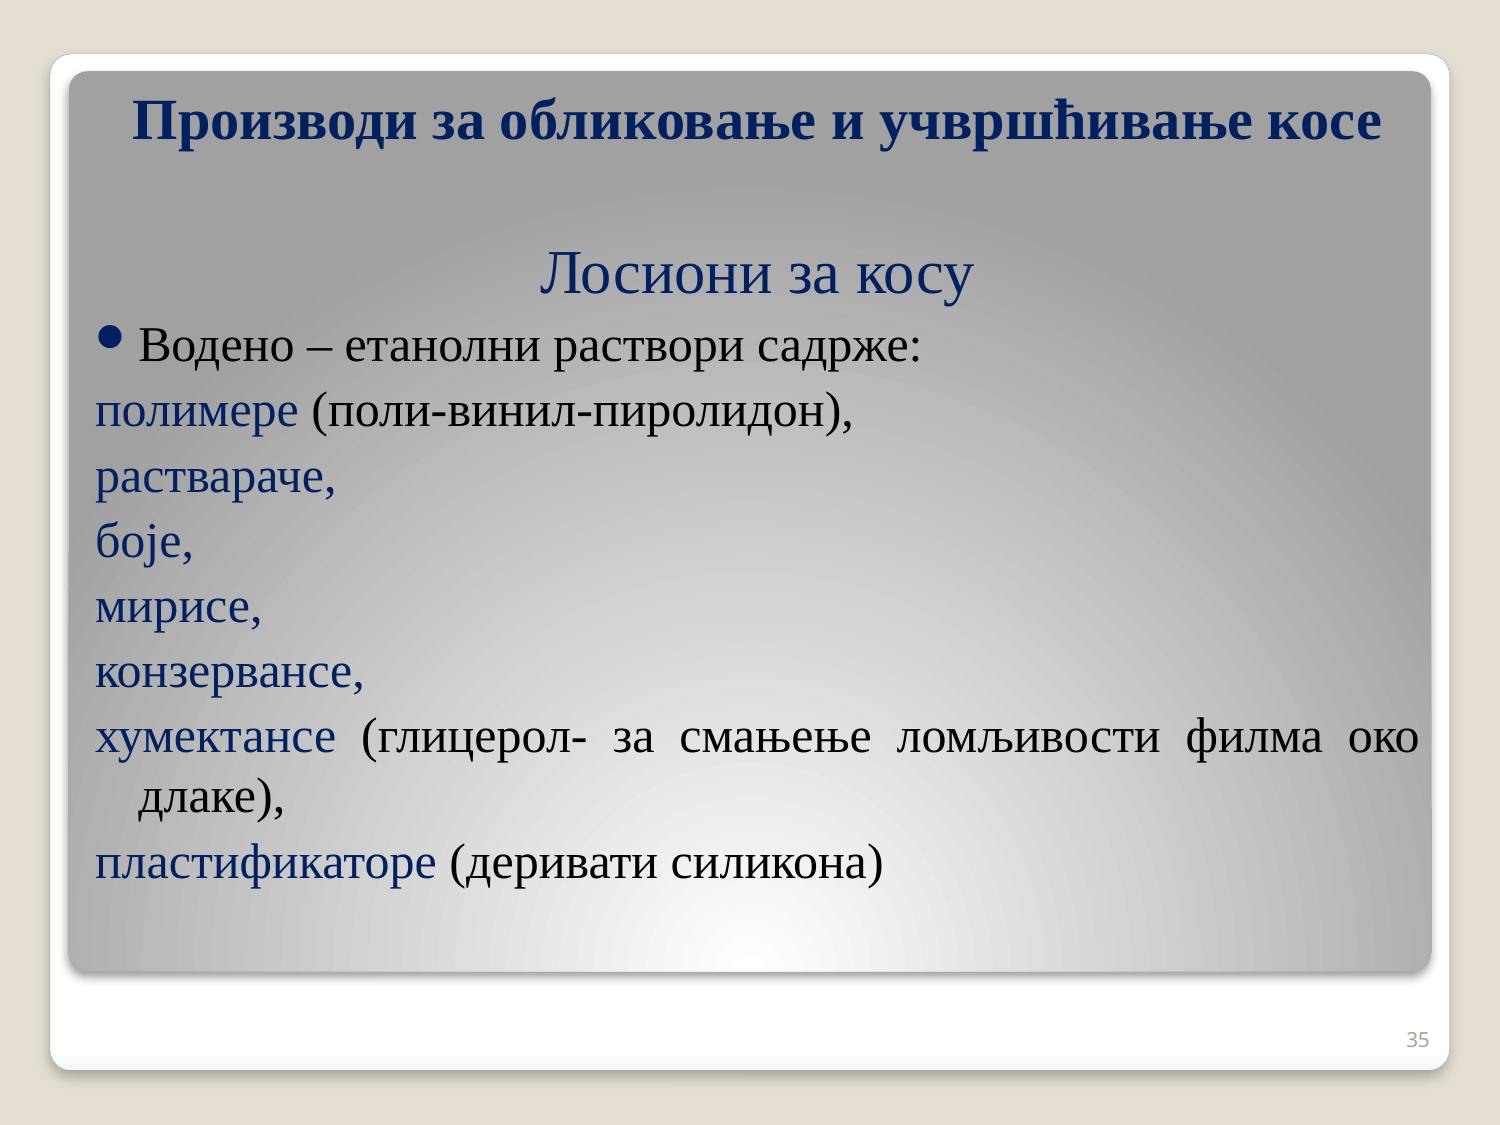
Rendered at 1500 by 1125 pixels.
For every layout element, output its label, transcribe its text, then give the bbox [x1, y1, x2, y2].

list Производи за обликовање и учвршћивање косе Лосиони за косу Водено – етанолни раствори садрже: полимере (поли-винил-пиролидон), раствараче, боје, мирисе, конзервансе, хумектансе (глицерол- за смањење ломљивости филма око длаке), пластификаторе (деривати силикона) [64, 66, 1436, 1094]
slide_number 35 [1369, 1002, 1445, 1063]
